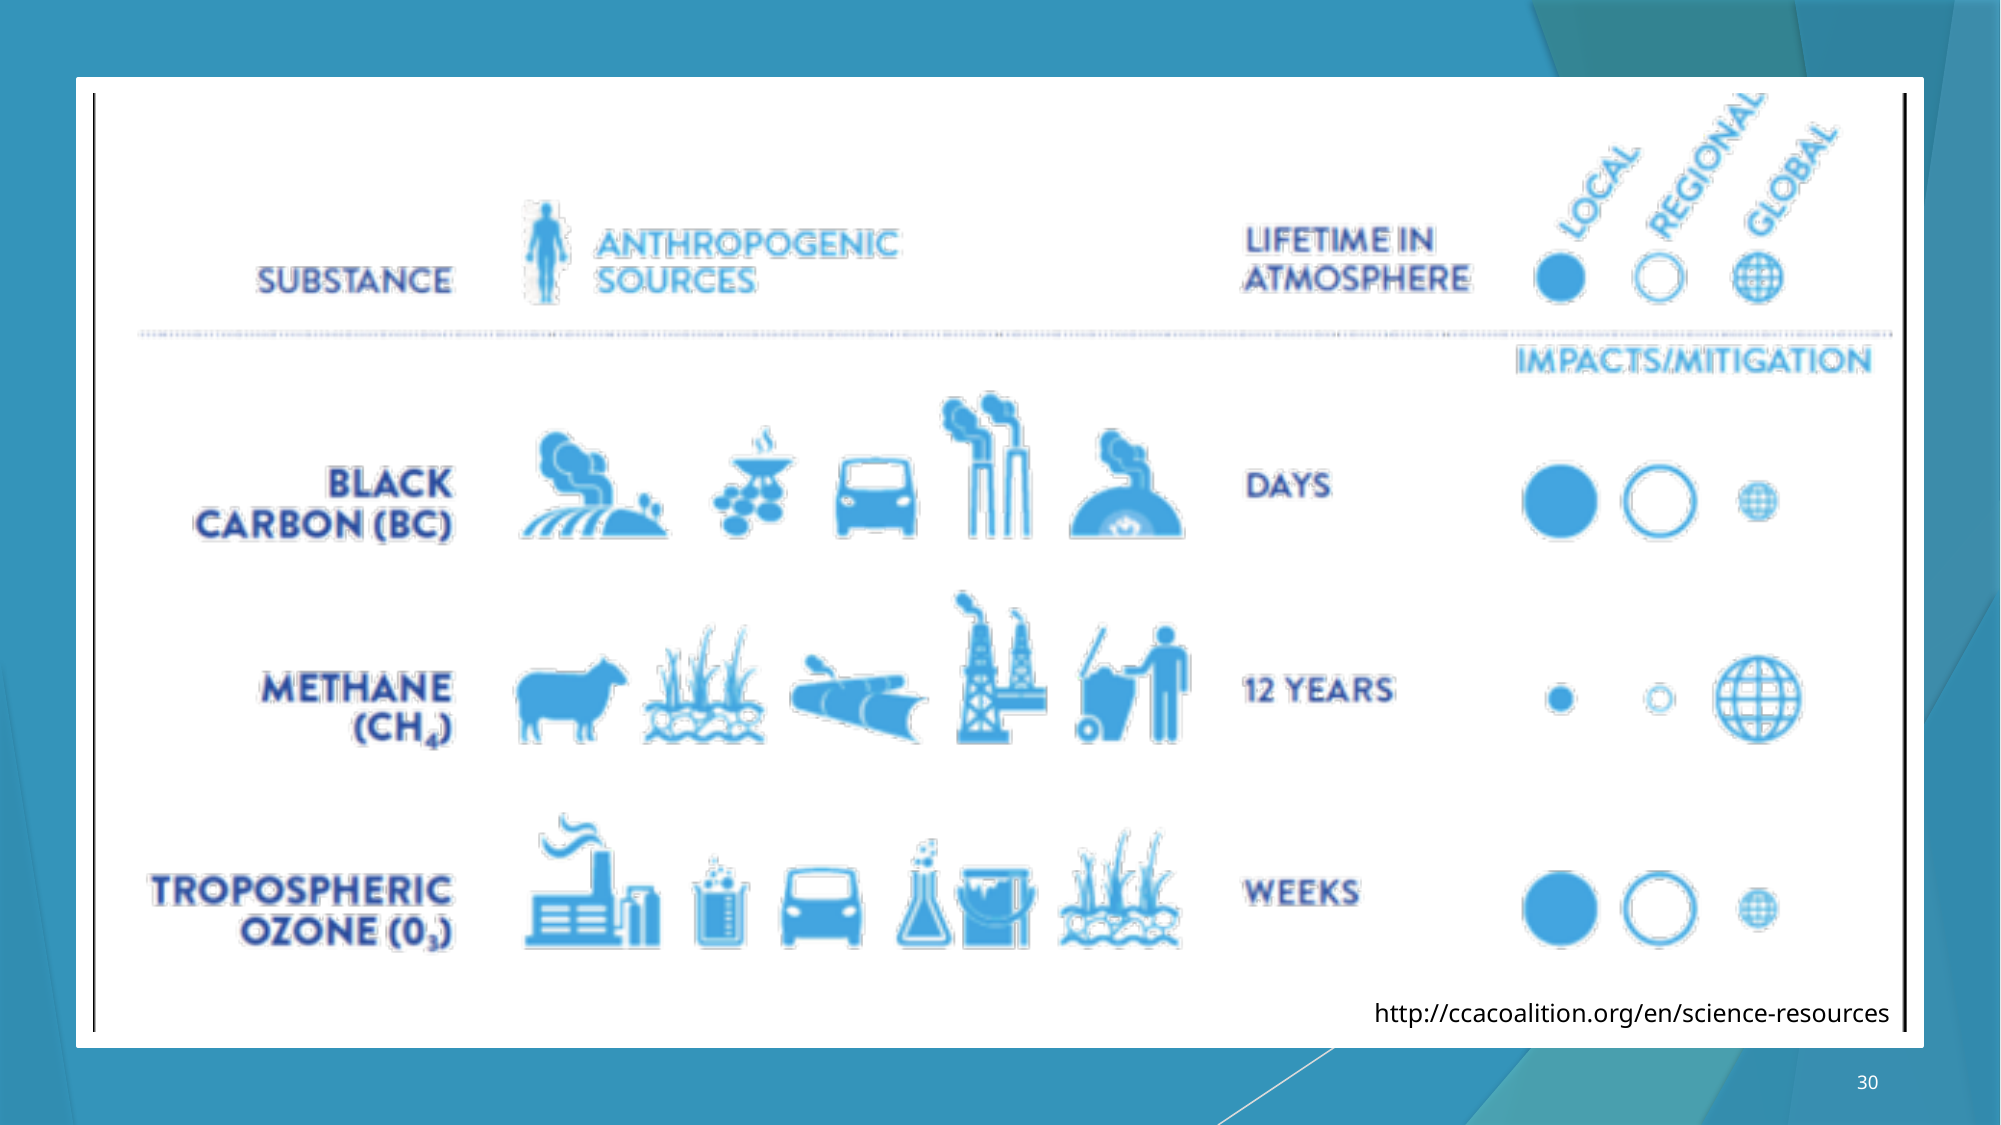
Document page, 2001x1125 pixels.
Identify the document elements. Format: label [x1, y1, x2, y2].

picture [92, 93, 1908, 1032]
text_box [0, 0, 2000, 1125]
